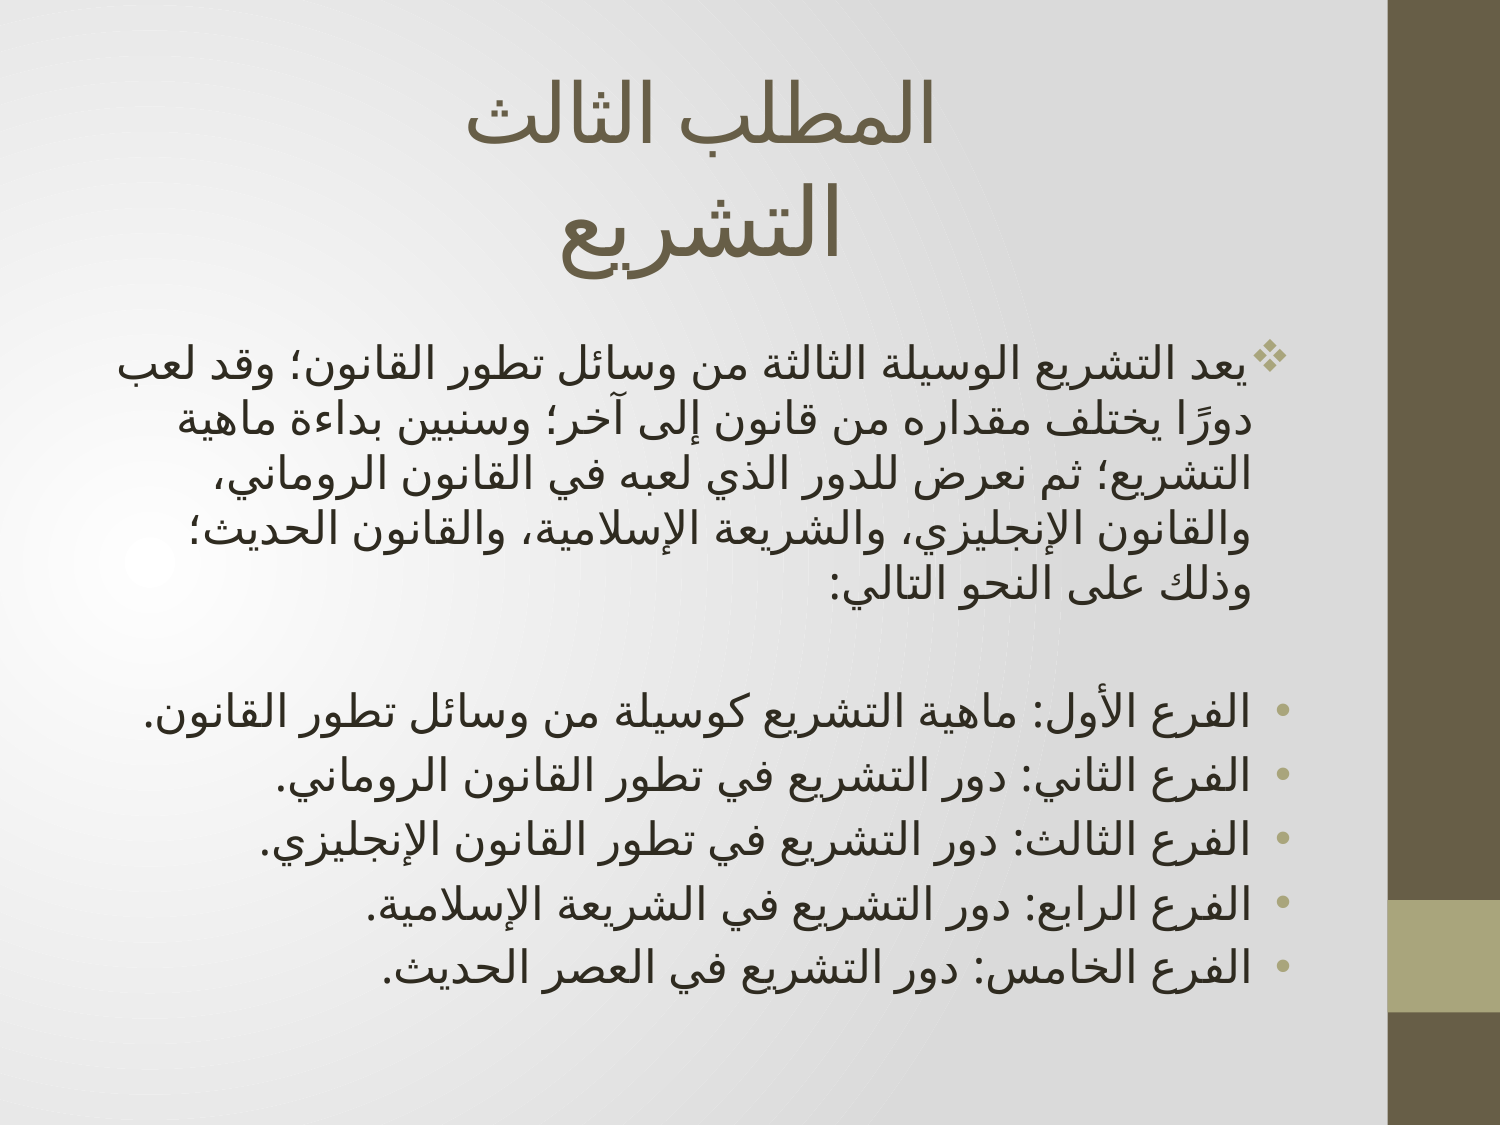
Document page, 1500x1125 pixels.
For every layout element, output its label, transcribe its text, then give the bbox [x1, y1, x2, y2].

title المطلب الثالث التشريع [76, 125, 1327, 325]
list يعد التشريع الوسيلة الثالثة من وسائل تطور القانون؛ وقد لعب دورًا يختلف مقداره من قانون إلى آخر؛ وسنبين بداءة ماهية التشريع؛ ثم نعرض للدور الذي لعبه في القانون الروماني، والقانون الإنجليزي، والشريعة الإسلامية، والقانون الحديث؛ وذلك على النحو التالي: الفرع الأول: ماهية التشريع كوسيلة من وسائل تطور القانون. الفرع الثاني: دور التشريع في تطور القانون الروماني. الفرع الثالث: دور التشريع في تطور القانون الإنجليزي. الفرع الرابع: دور التشريع في الشريعة الإسلامية. الفرع الخامس: دور التشريع في العصر الحديث. [75, 262, 1325, 1050]
